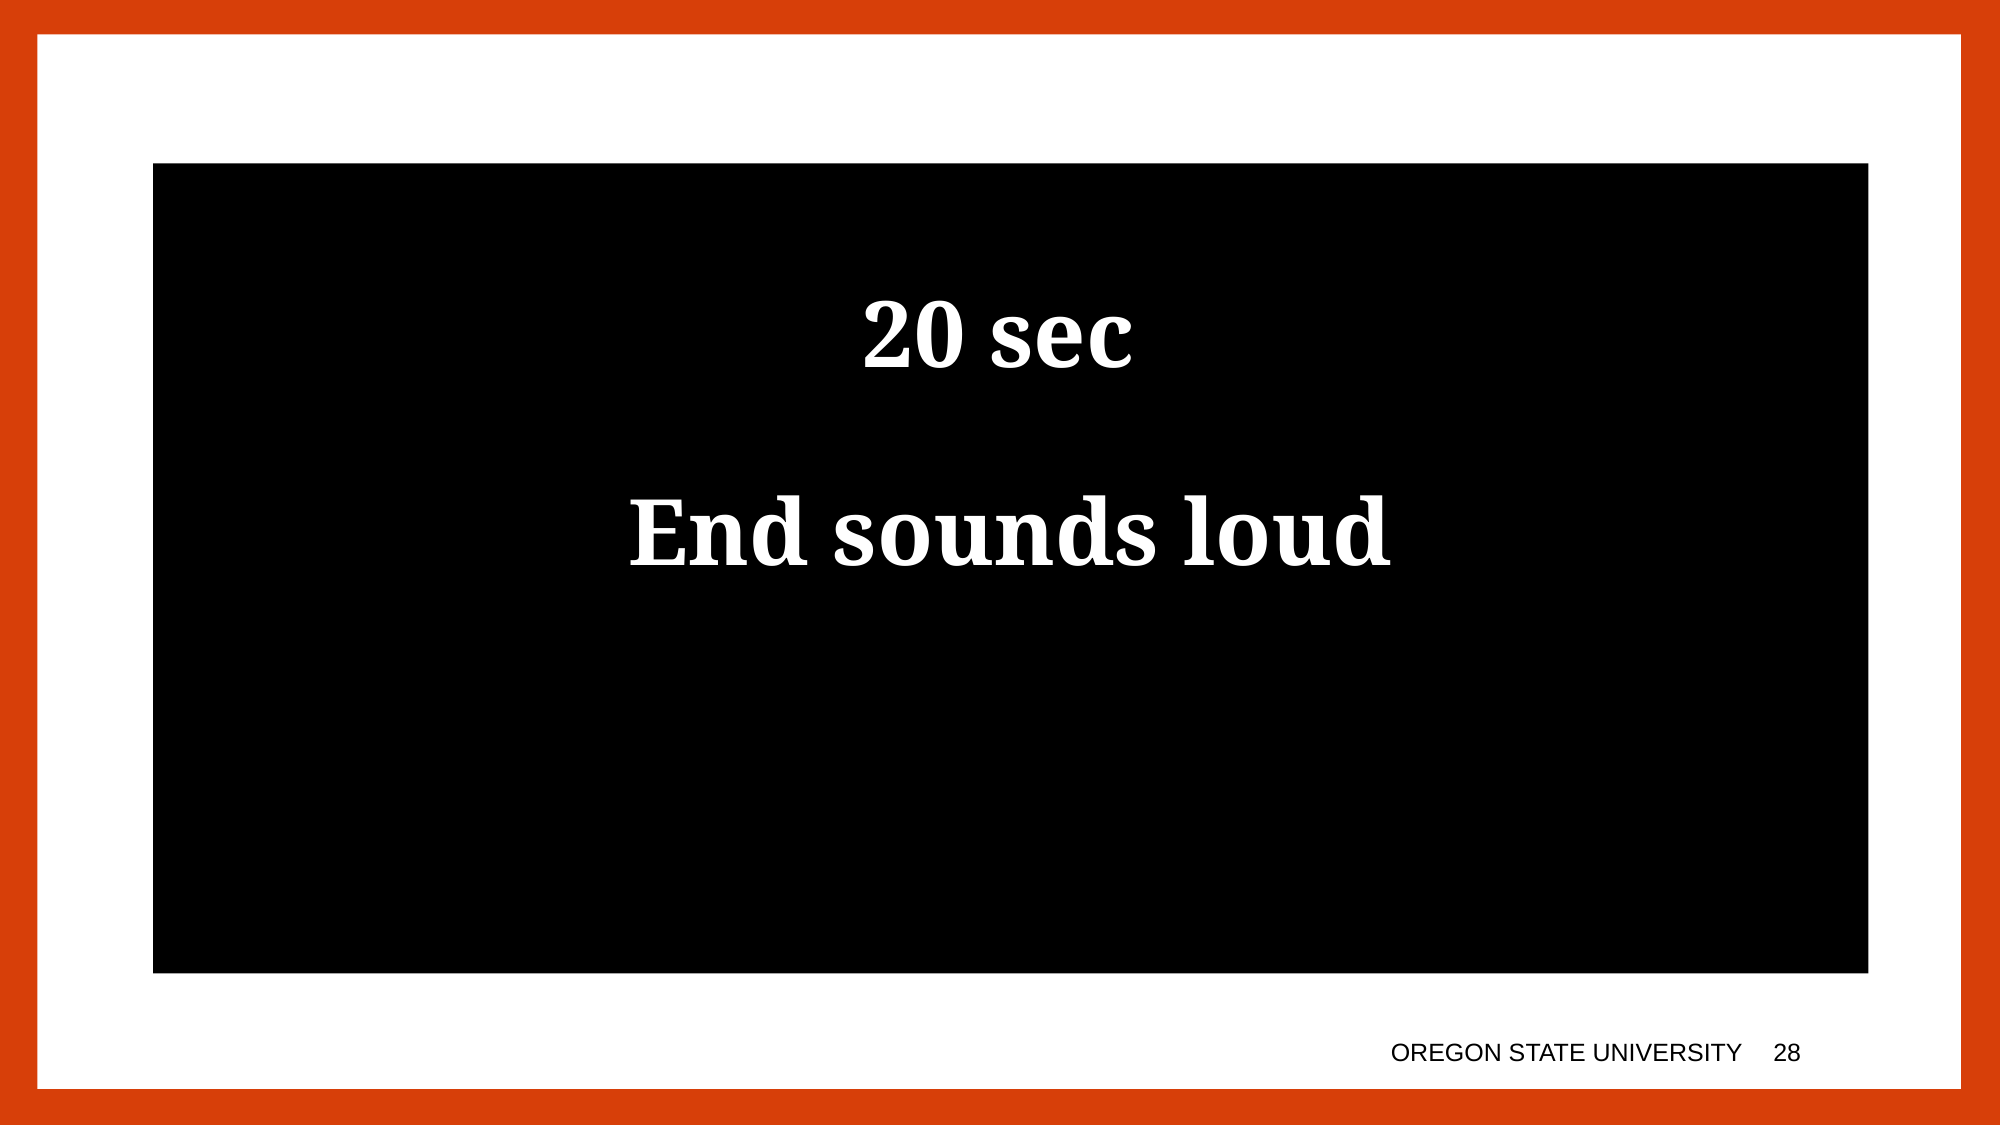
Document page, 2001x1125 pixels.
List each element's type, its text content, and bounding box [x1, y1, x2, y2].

footer OREGON STATE UNIVERSITY [662, 1021, 1758, 1082]
text_box 20 sec End sounds loud [153, 163, 1869, 974]
slide_number 27 [1758, 1021, 1863, 1082]
